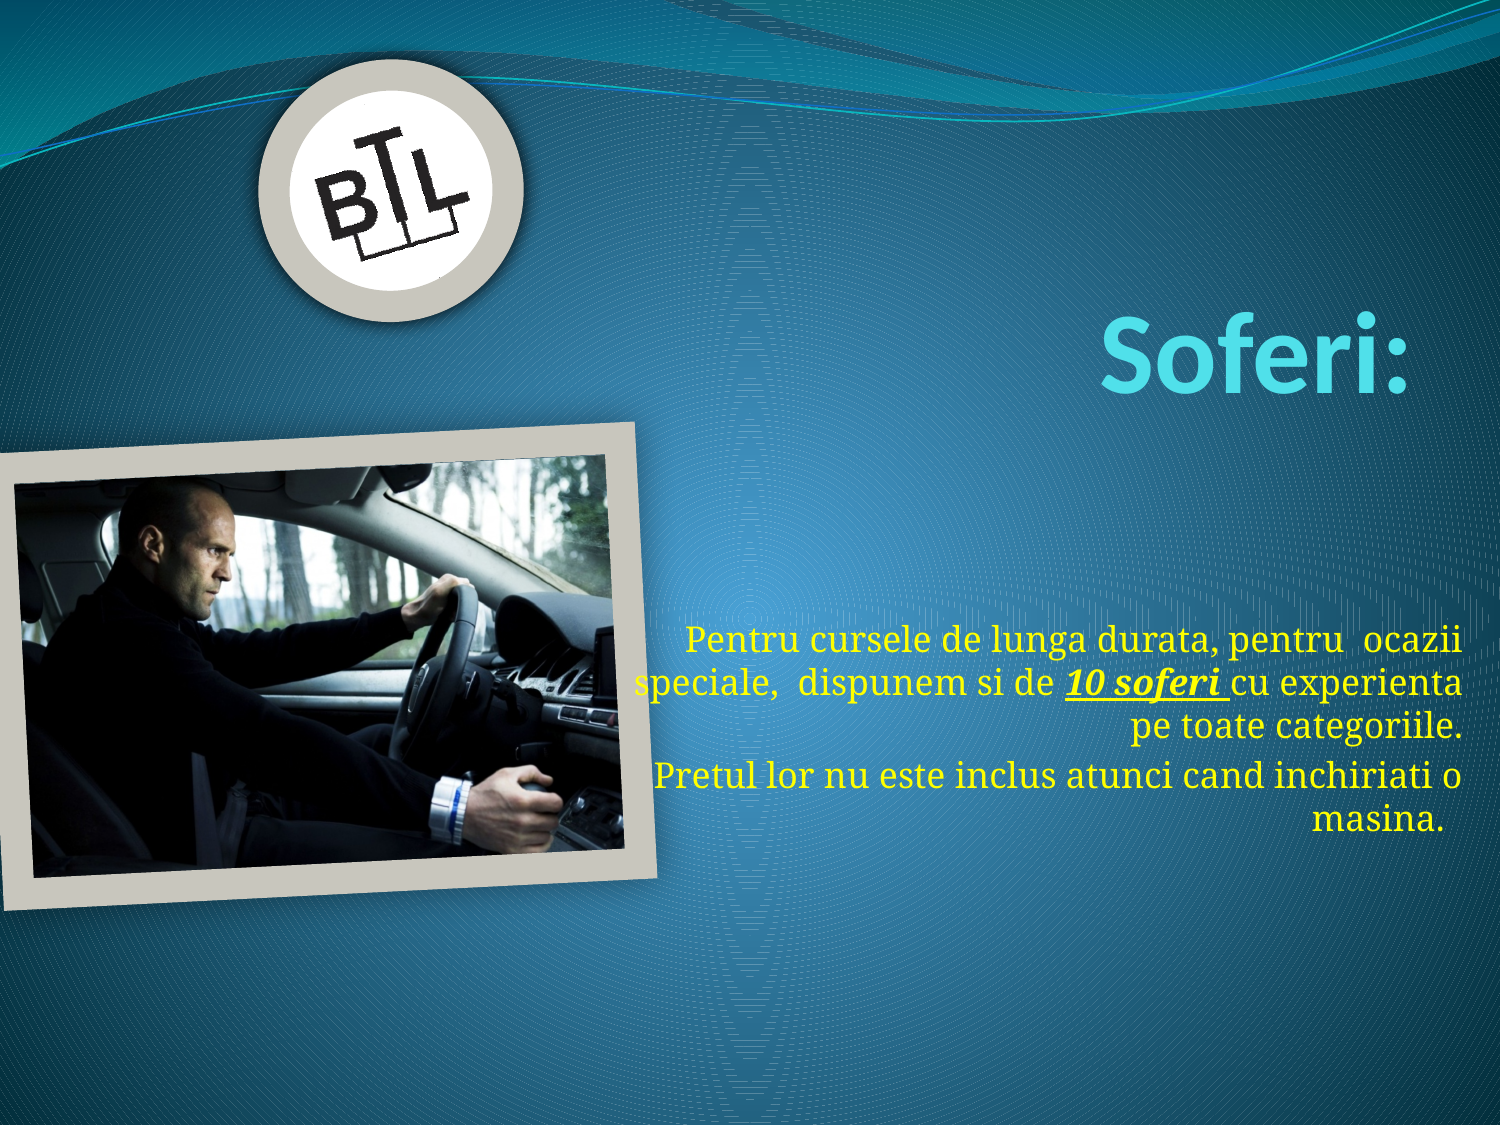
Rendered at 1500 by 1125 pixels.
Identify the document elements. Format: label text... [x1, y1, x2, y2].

subtitle Pentru cursele de lunga durata, pentru ocazii speciale, dispunem si de 10 soferi cu experienta pe toate categoriile. Pretul lor nu este inclus atunci cand inchiriati o masina. [632, 609, 1472, 849]
picture [273, 74, 509, 307]
picture [23, 455, 616, 864]
picture [34, 873, 116, 878]
title Soferi: [128, 117, 1417, 418]
